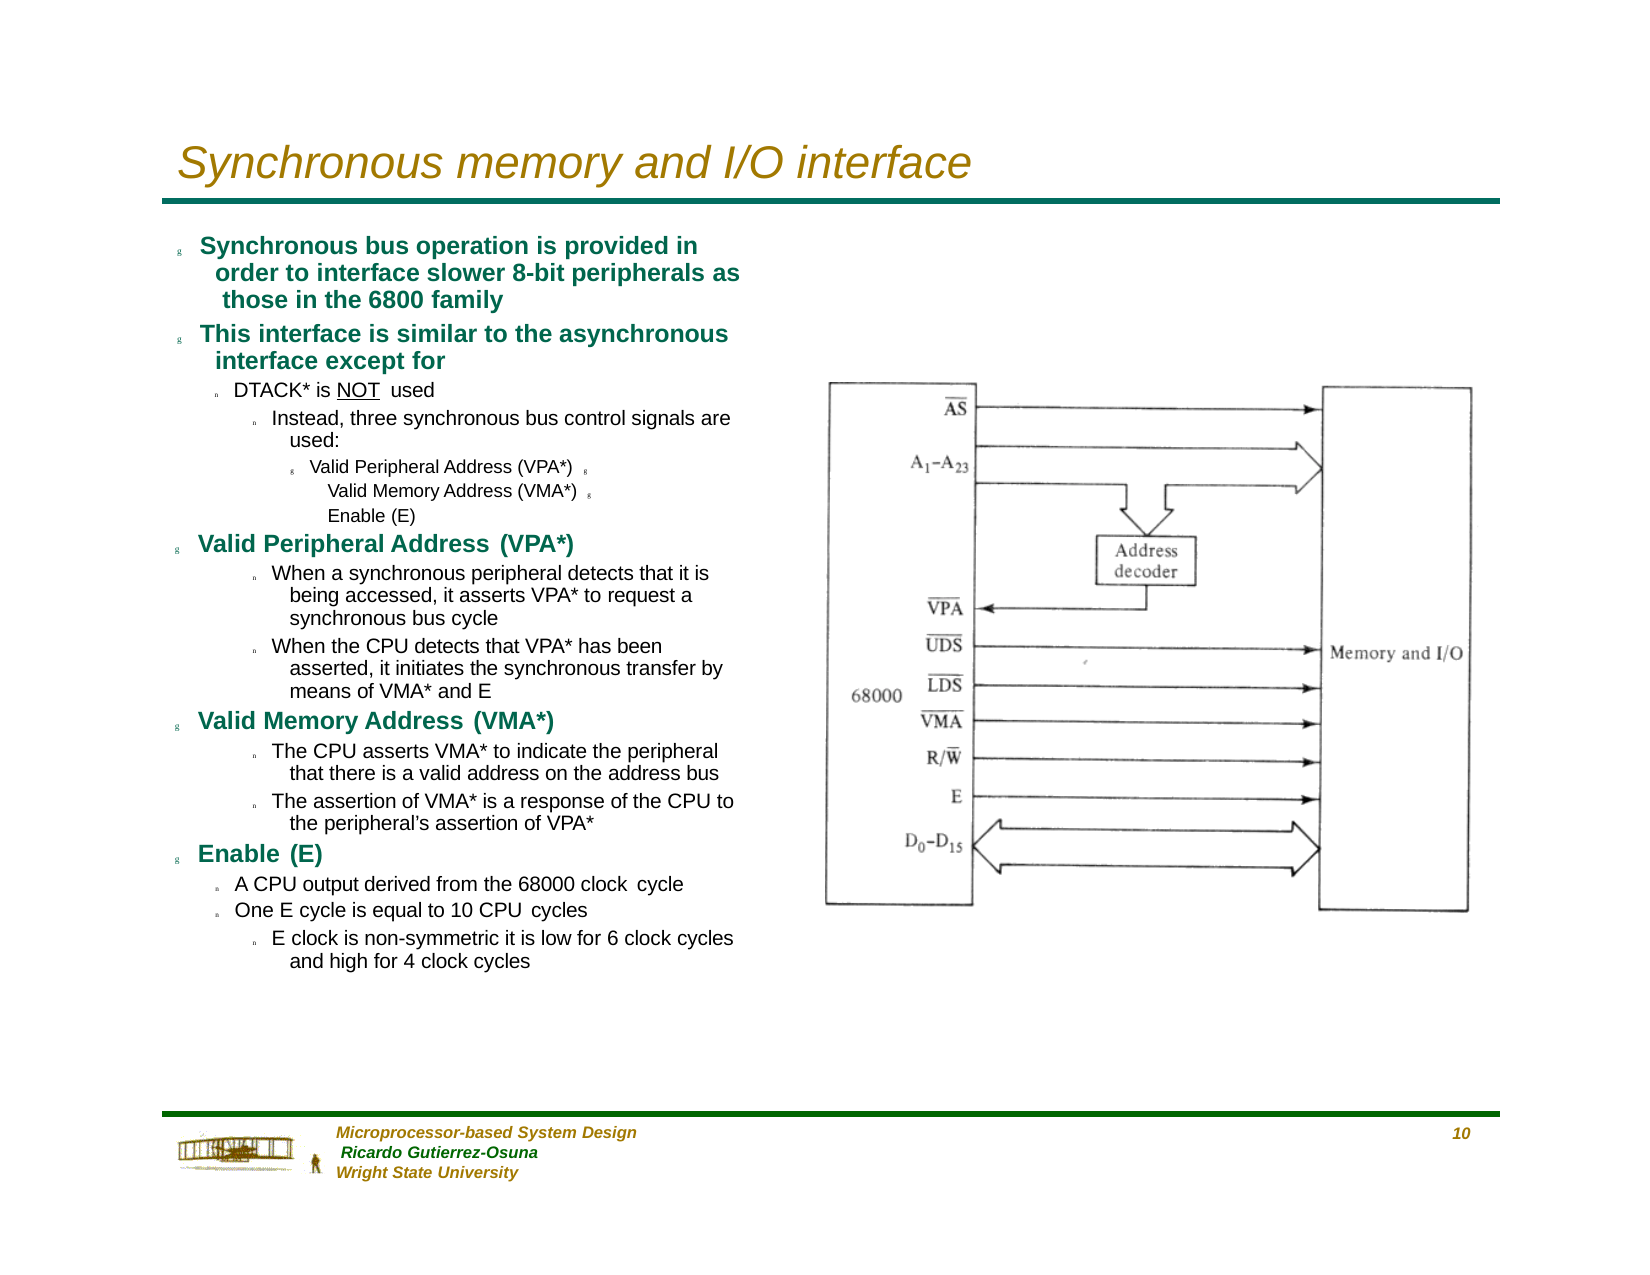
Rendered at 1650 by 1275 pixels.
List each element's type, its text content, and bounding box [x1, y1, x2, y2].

text_box g Synchronous bus operation is provided in order to interface slower 8-bit peripherals as those in the 6800 family g This interface is similar to the asynchronous interface except for n DTACK* is NOT used n Instead, three synchronous bus control signals are used: g Valid Peripheral Address (VPA*) g Valid Memory Address (VMA*) g Enable (E) g Valid Peripheral Address (VPA*) n When a synchronous peripheral detects that it is being accessed, it asserts VPA* to request a synchronous bus cycle n When the CPU detects that VPA* has been asserted, it initiates the synchronous transfer by means of VMA* and E g Valid Memory Address (VMA*) n The CPU asserts VMA* to indicate the peripheral that there is a valid address on the address bus n The assertion of VMA* is a response of the CPU to the peripheral’s assertion of VPA* g Enable (E) n A CPU output derived from the 68000 clock cycle n One E cycle is equal to 10 CPU cycles n E clock is non-symmetric it is low for 6 clock cycles and high for 4 clock cycles [175, 228, 760, 973]
footer Microprocessor-based System Design Ricardo Gutierrez-Osuna Wright State University [334, 1121, 642, 1275]
slide_number 10 [1448, 1122, 1476, 1275]
text_box [825, 382, 1479, 913]
title Synchronous memory and I/O interface [175, 130, 979, 346]
picture [175, 1131, 325, 1174]
